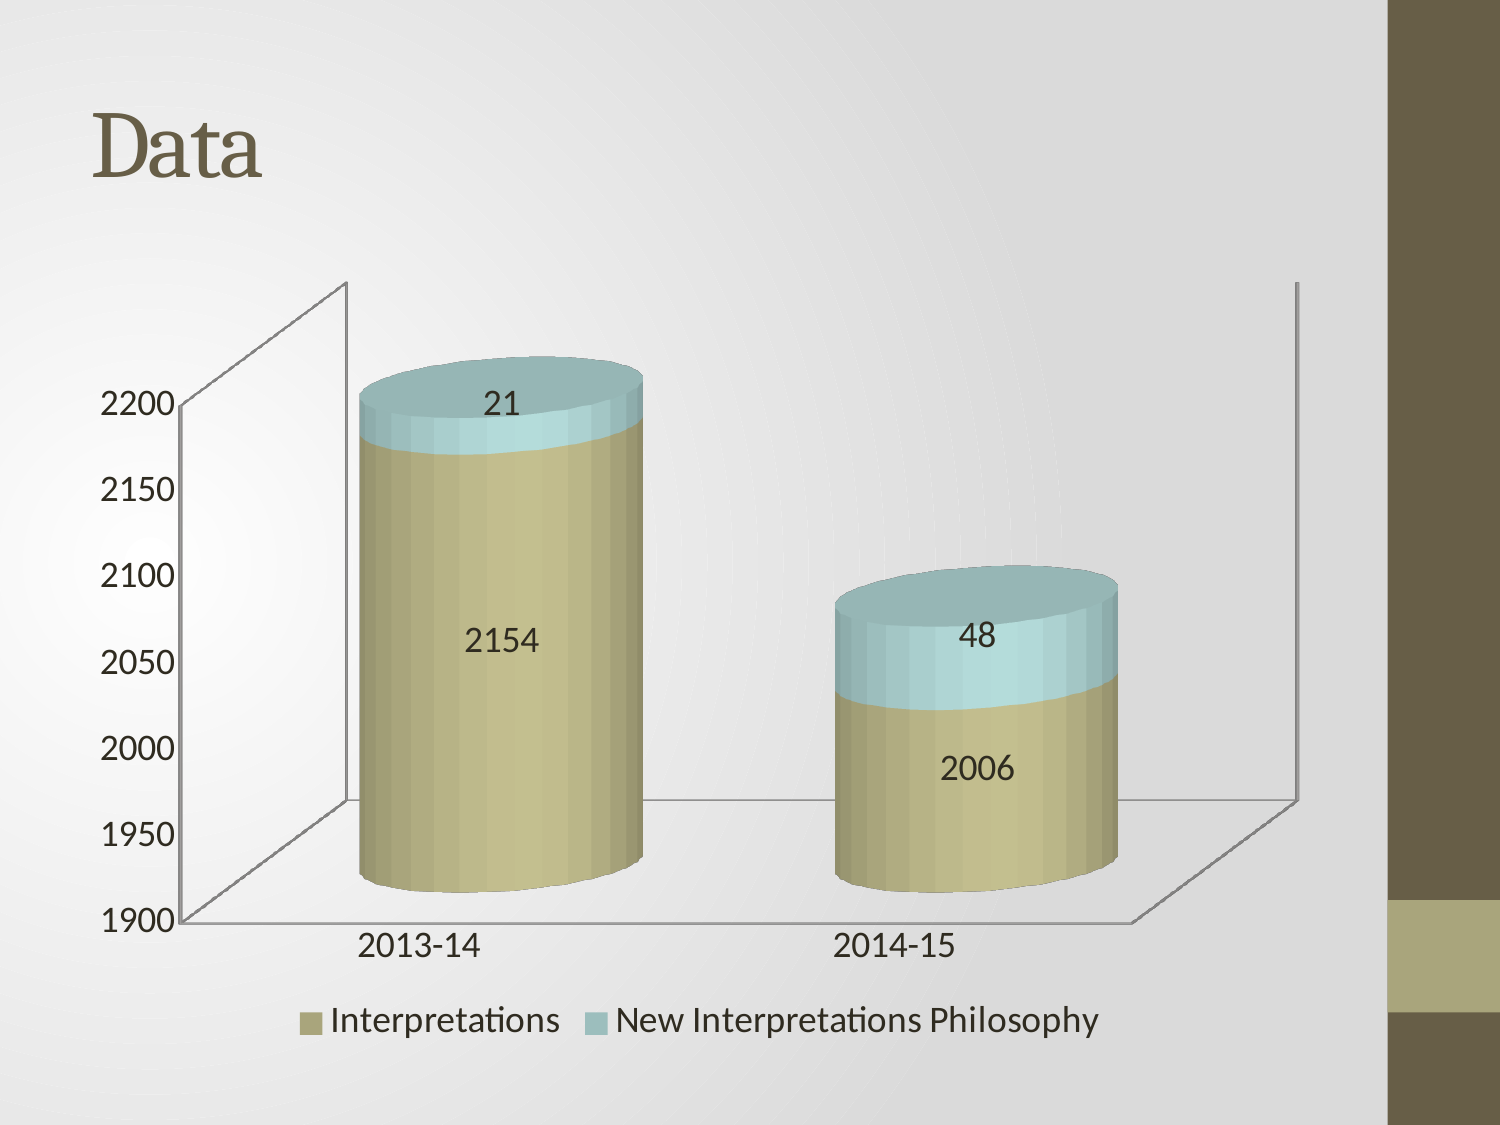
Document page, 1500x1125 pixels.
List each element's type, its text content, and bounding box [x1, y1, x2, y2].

title Data [75, 45, 1325, 233]
chart [74, 261, 1326, 1051]
